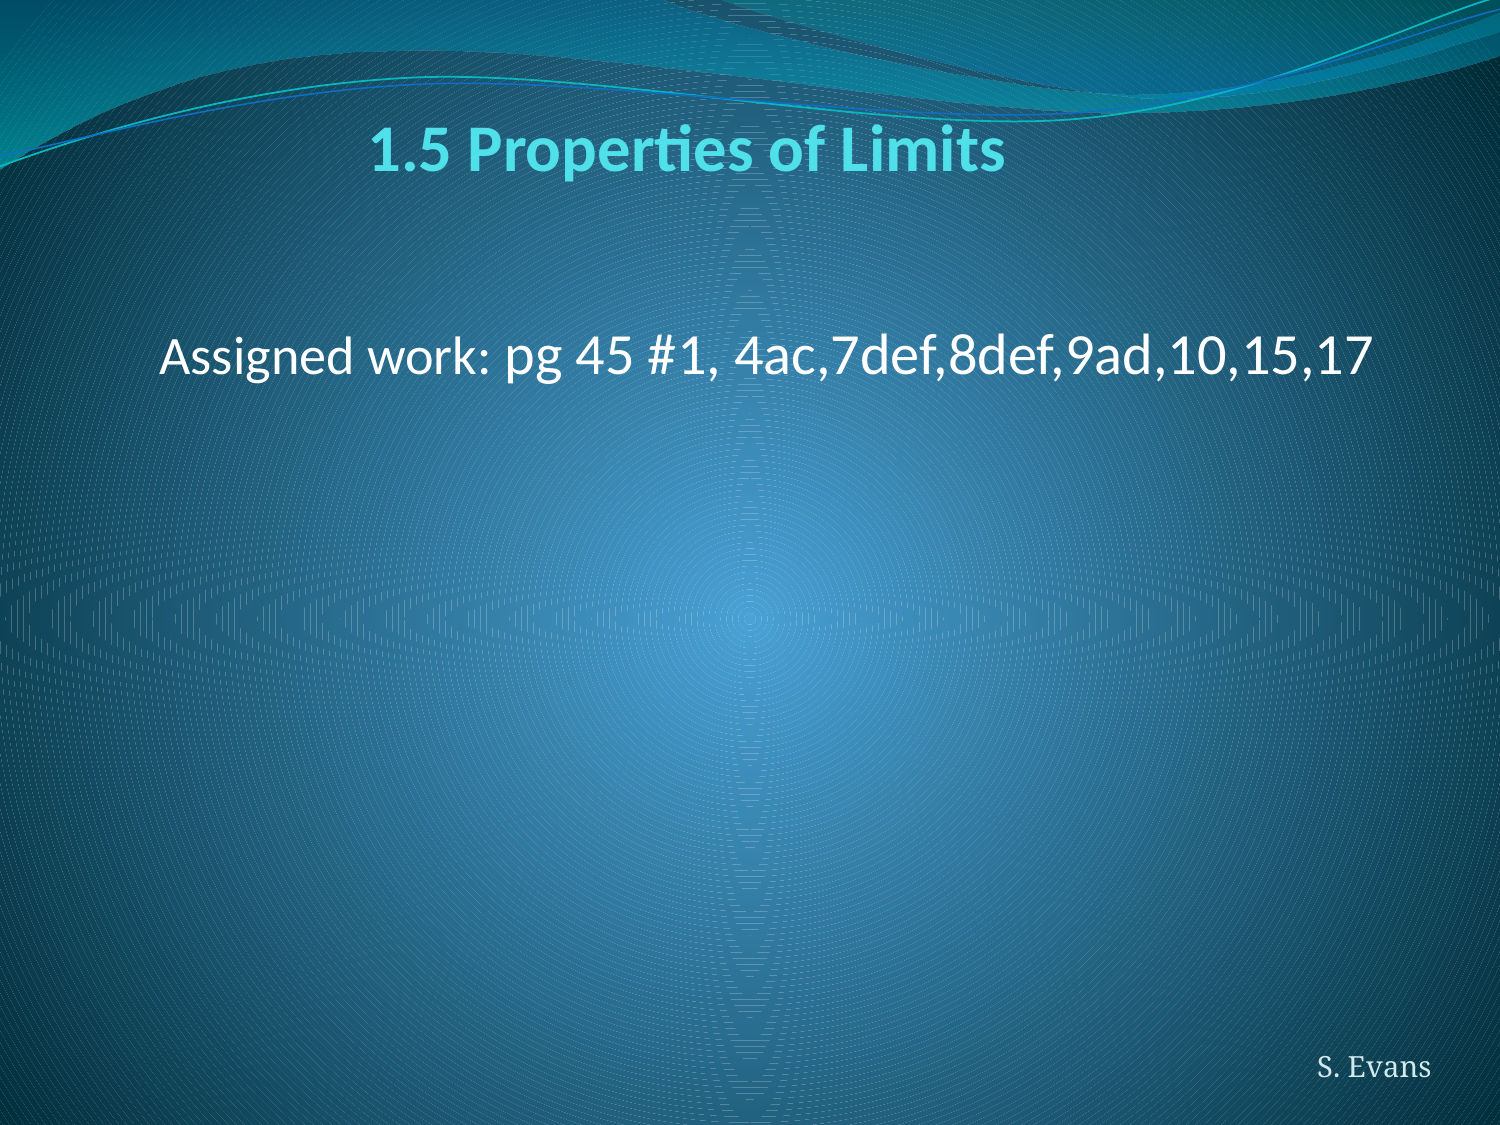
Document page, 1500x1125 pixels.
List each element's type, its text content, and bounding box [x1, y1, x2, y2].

subtitle Assigned work: pg 45 #1, 4ac,7def,8def,9ad,10,15,17 [159, 231, 1388, 1035]
footer S. Evans [1316, 1023, 1465, 1084]
title 1.5 Properties of Limits [301, 78, 1010, 185]
